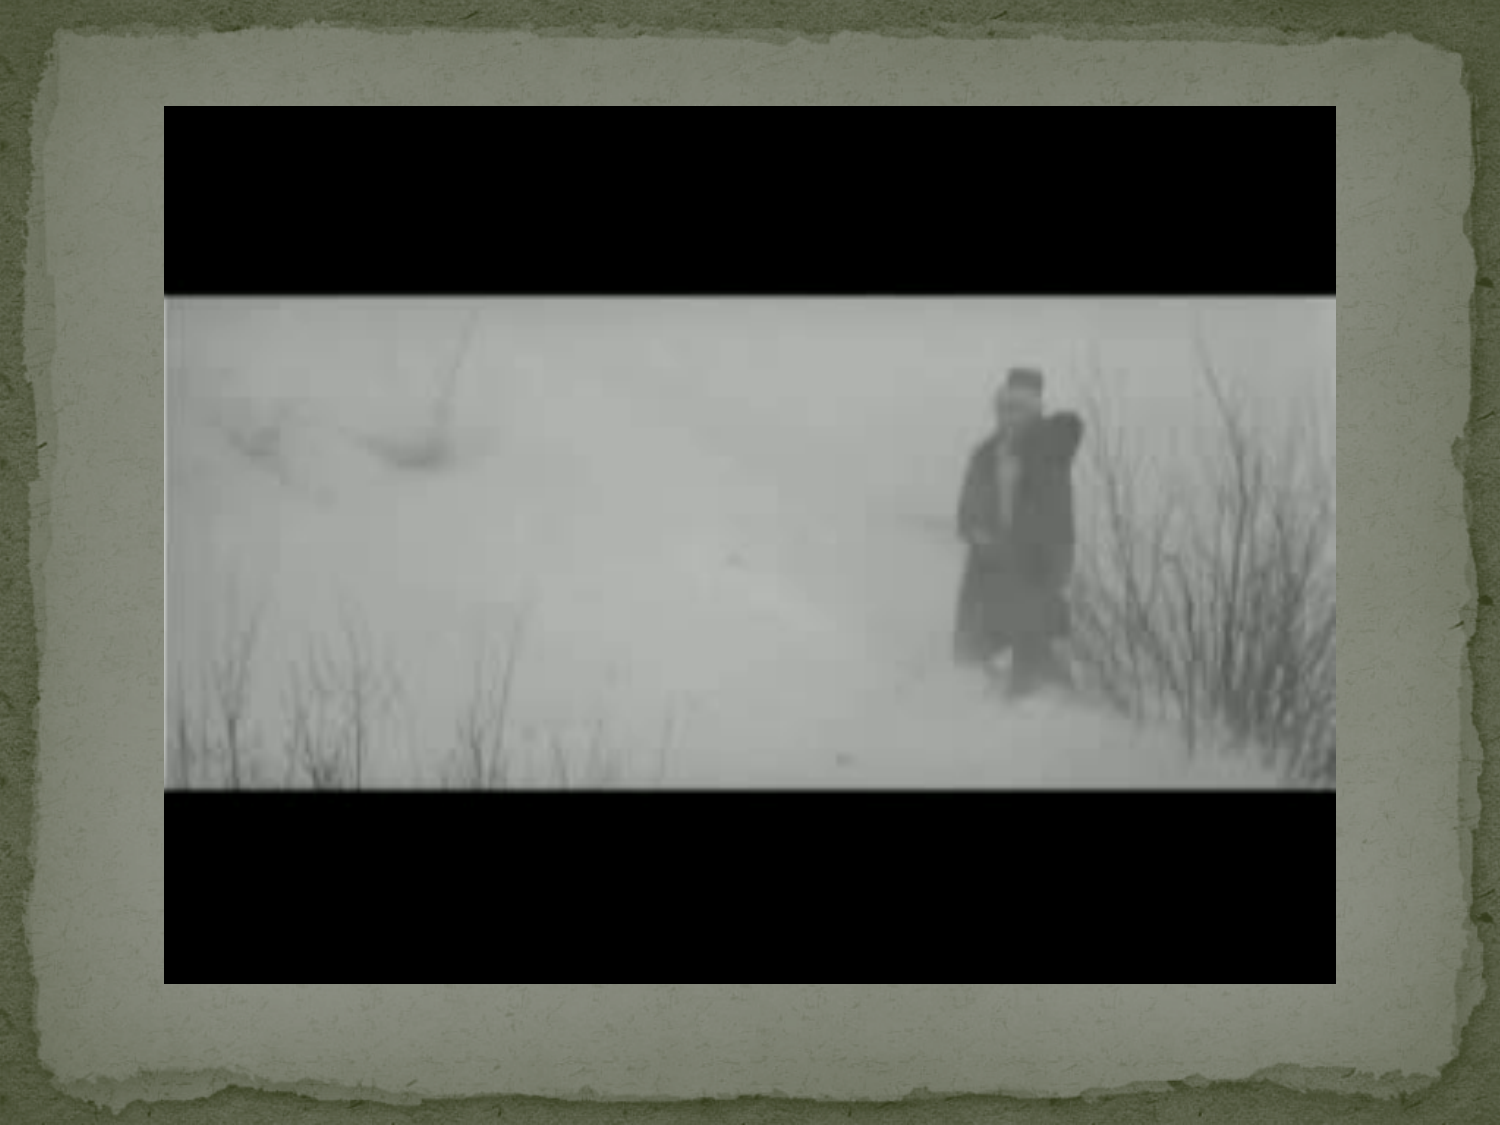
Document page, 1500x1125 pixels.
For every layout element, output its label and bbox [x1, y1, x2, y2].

text_box [167, 109, 1333, 981]
